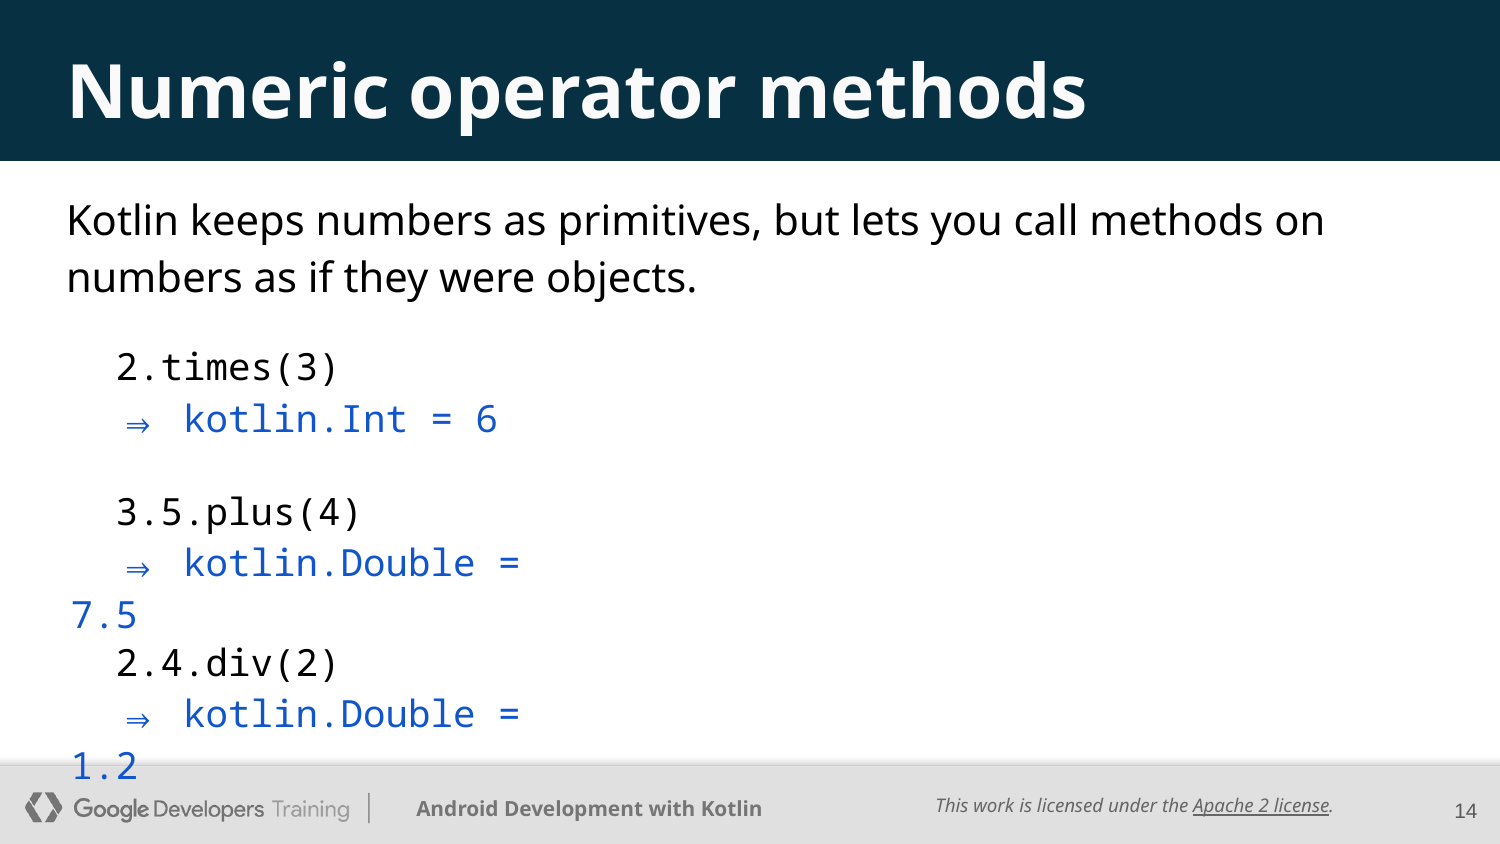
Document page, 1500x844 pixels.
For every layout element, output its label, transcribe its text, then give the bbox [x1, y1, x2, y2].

list Kotlin keeps numbers as primitives, but lets you call methods on numbers as if they were objects. [51, 171, 1449, 306]
picture [0, 161, 1500, 844]
text_box 2.times(3) ⇒ kotlin.Int = 6 [55, 321, 579, 386]
slide_number ‹#› [1402, 777, 1493, 842]
title Numeric operator methods [51, 28, 1449, 122]
text_box 2.4.div(2) ⇒ kotlin.Double = 1.2 [55, 616, 565, 682]
text_box 3.5.plus(4) ⇒ kotlin.Double = 7.5 [55, 465, 594, 592]
